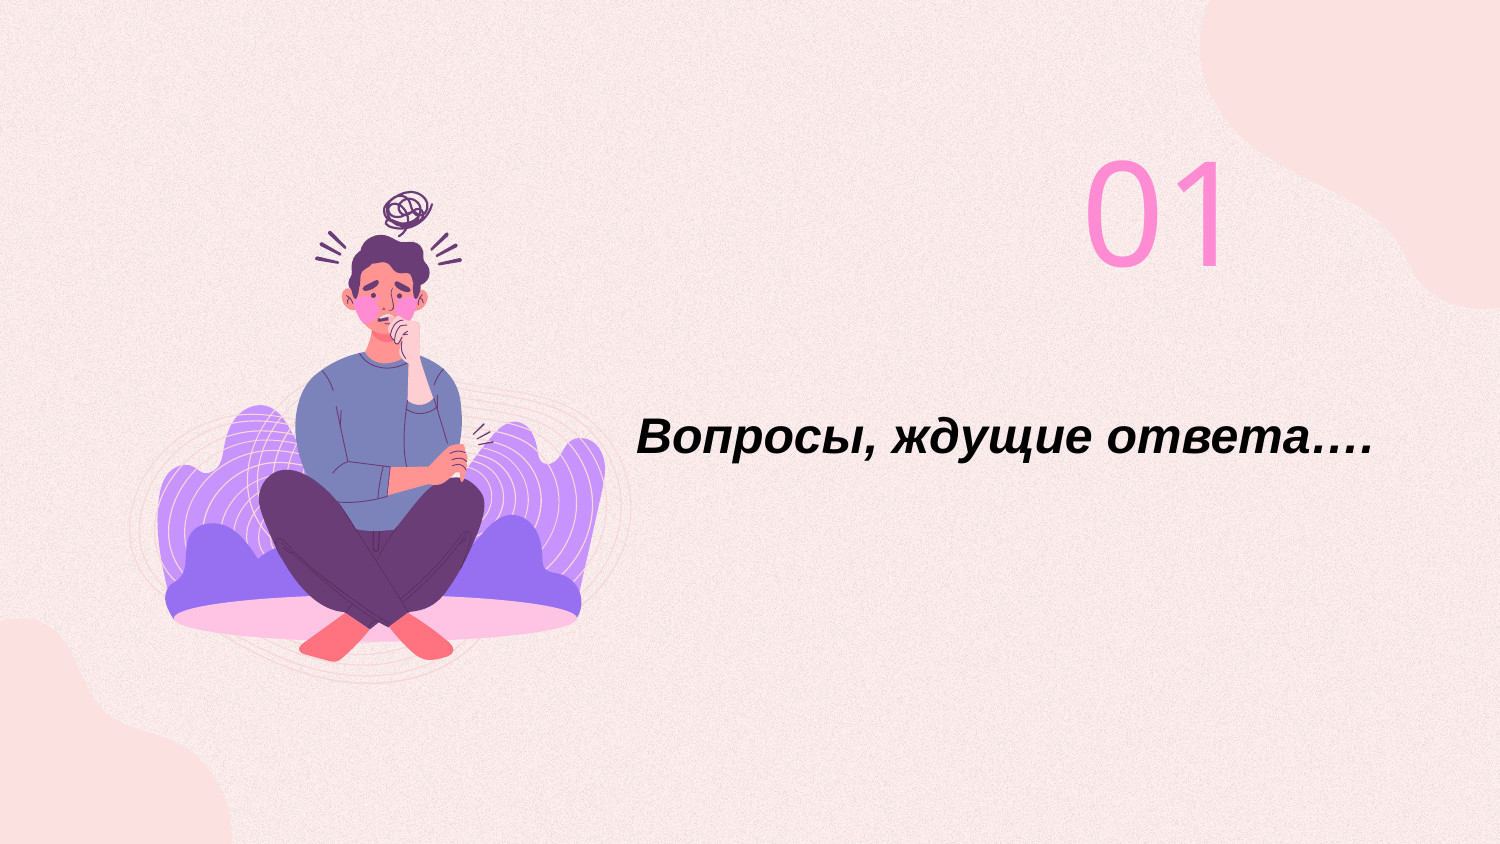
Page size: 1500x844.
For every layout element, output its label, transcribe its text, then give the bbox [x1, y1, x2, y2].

title 01 [1066, 105, 1301, 282]
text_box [126, 191, 634, 685]
title Вопросы, ждущие ответа…. [638, 388, 1428, 527]
